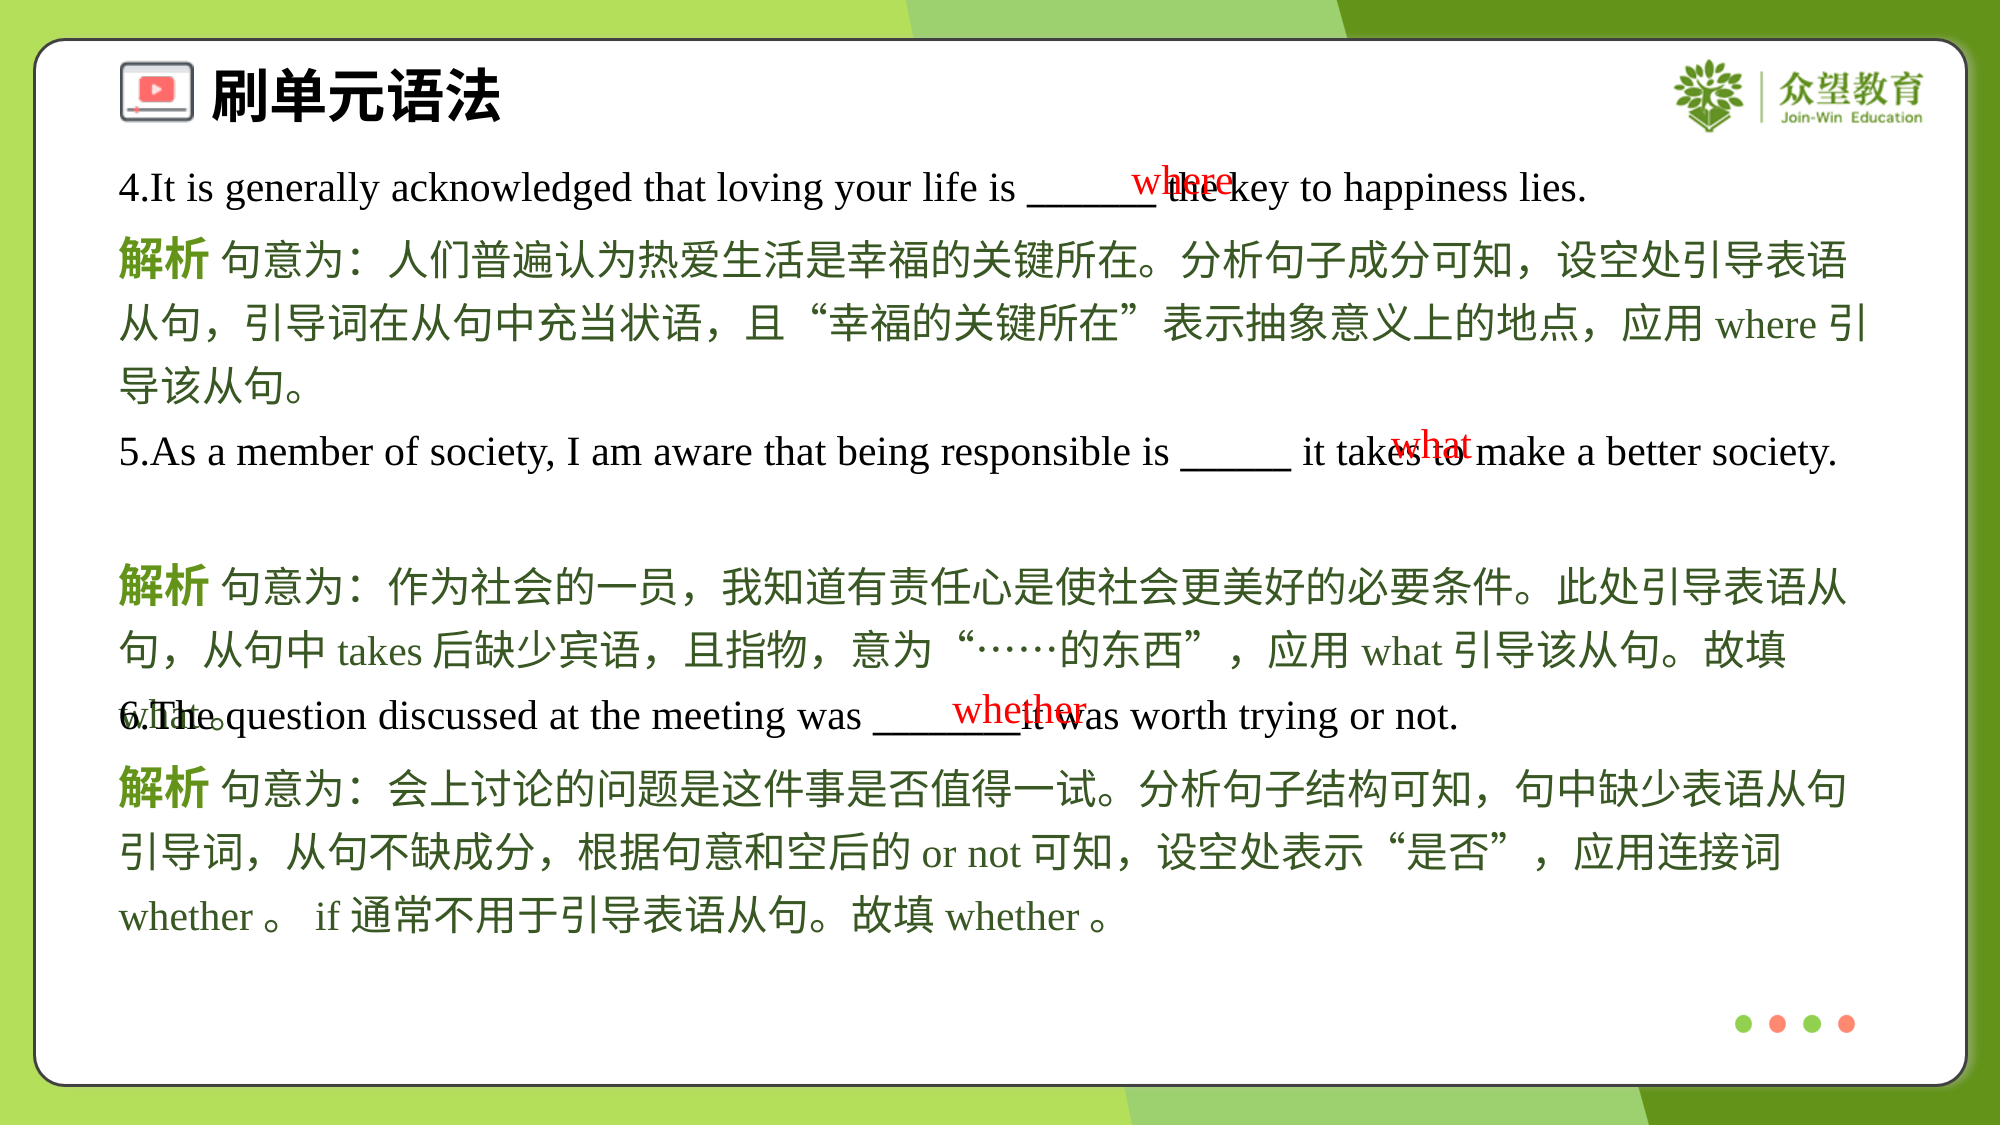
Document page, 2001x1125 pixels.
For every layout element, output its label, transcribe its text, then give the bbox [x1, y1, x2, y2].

text_box 6.The question discussed at the meeting was ________it was worth trying or not. [118, 675, 1883, 733]
text_box 解析 句意为：会上讨论的问题是这件事是否值得一试。分析句子结构可知，句中缺少表语从句引导词，从句不缺成分，根据句意和空后的or not可知，设空处表示“是否”，应用连接词whether。if通常不用于引导表语从句。故填whether。 [118, 744, 1883, 934]
text_box 4.It is generally acknowledged that loving your life is _______ the key to happiness lies. [118, 146, 1883, 204]
picture [0, 0, 2000, 1125]
text_box whether [947, 669, 1092, 727]
text_box 5.As a member of society, I am aware that being responsible is ______ it takes to make a better society. [118, 411, 1883, 531]
text_box 解析 句意为：人们普遍认为热爱生活是幸福的关键所在。分析句子成分可知，设空处引导表语从句，引导词在从句中充当状语，且“幸福的关键所在”表示抽象意义上的地点，应用where引导该从句。 [118, 215, 1883, 405]
text_box 解析 句意为：作为社会的一员，我知道有责任心是使社会更美好的必要条件。此处引导表语从句，从句中takes后缺少宾语，且指物，意为“……的东西”，应用what引导该从句。故填what。 [118, 542, 1883, 669]
text_box what [1386, 404, 1477, 463]
text_box where [1127, 140, 1239, 199]
